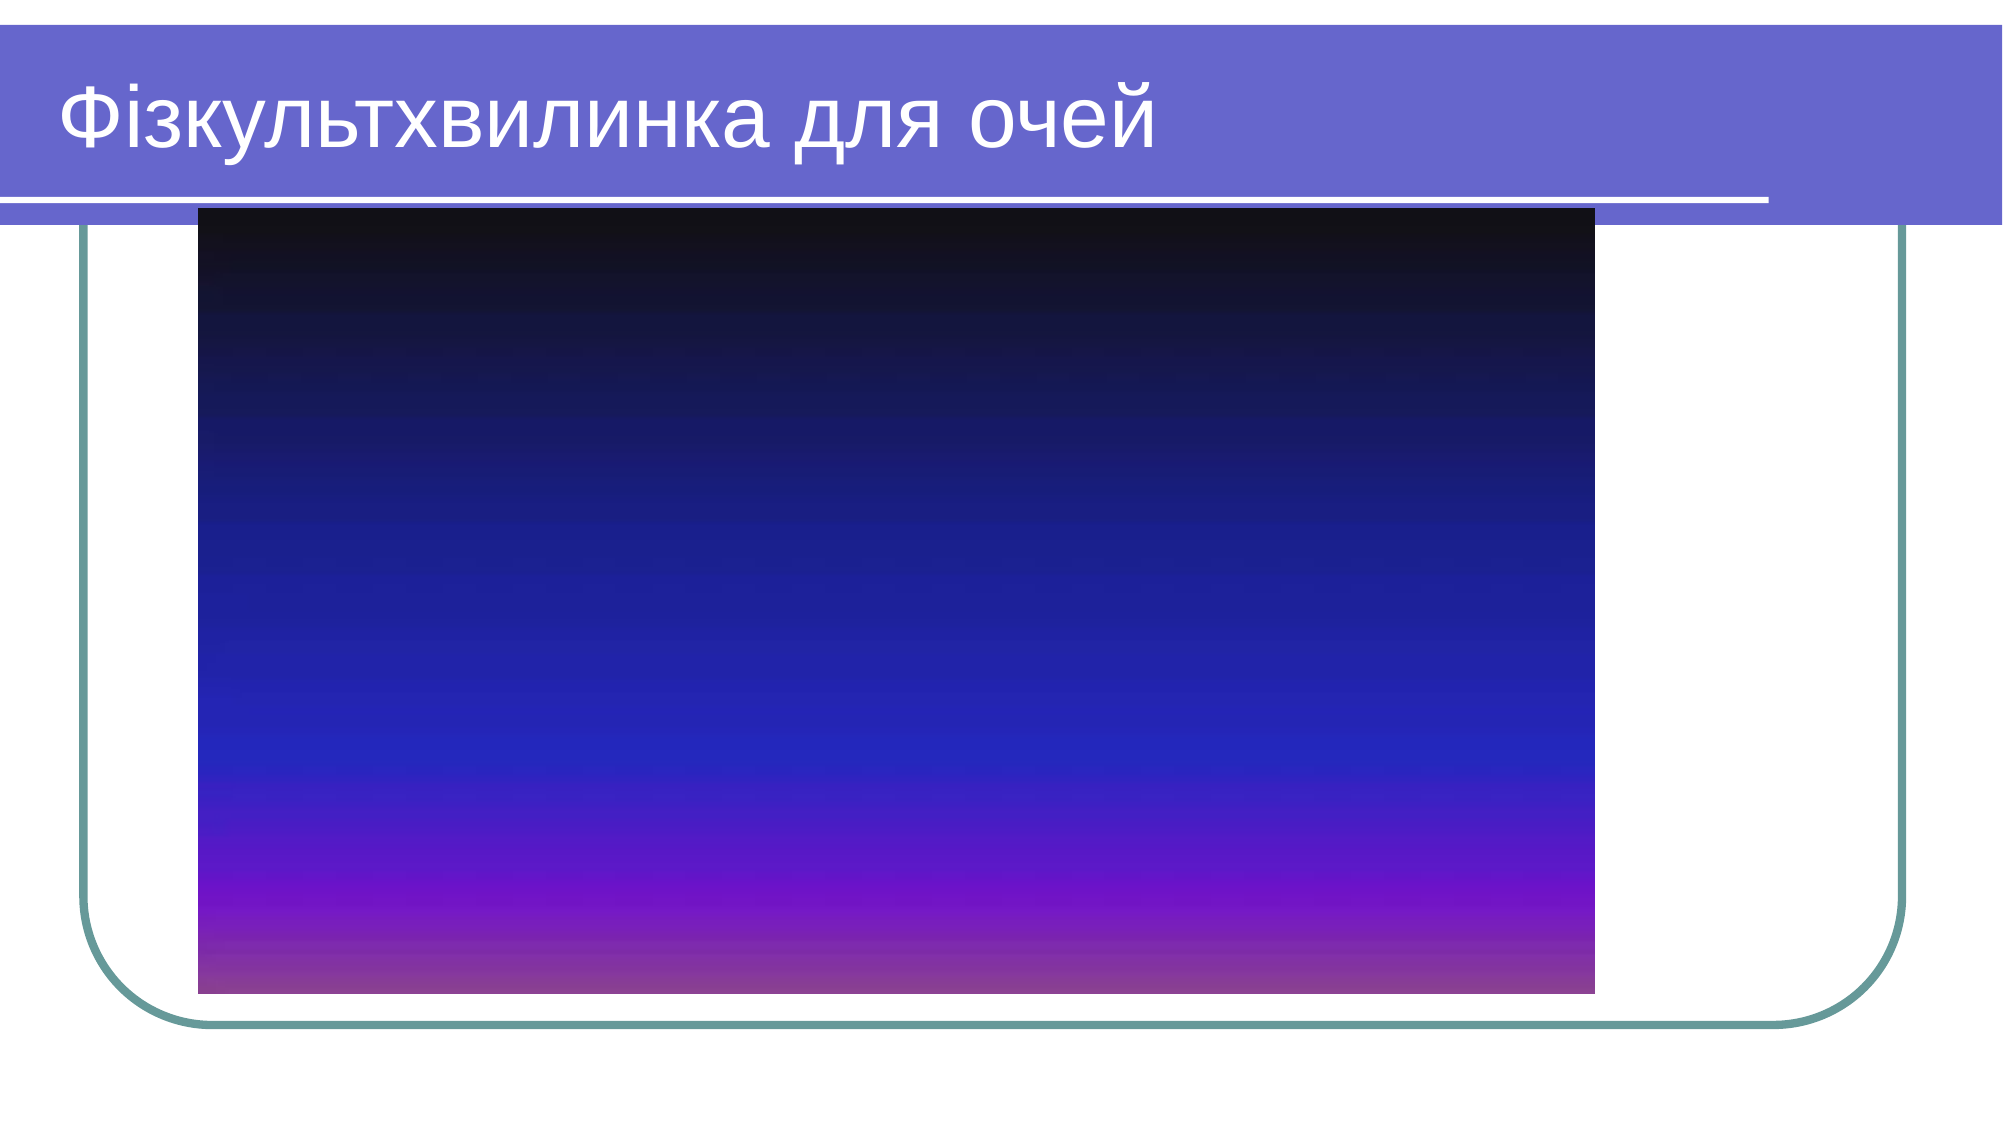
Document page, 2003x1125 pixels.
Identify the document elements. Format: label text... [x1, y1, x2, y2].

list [197, 207, 1596, 995]
title Фізкультхвилинка для очей [42, 37, 1798, 188]
